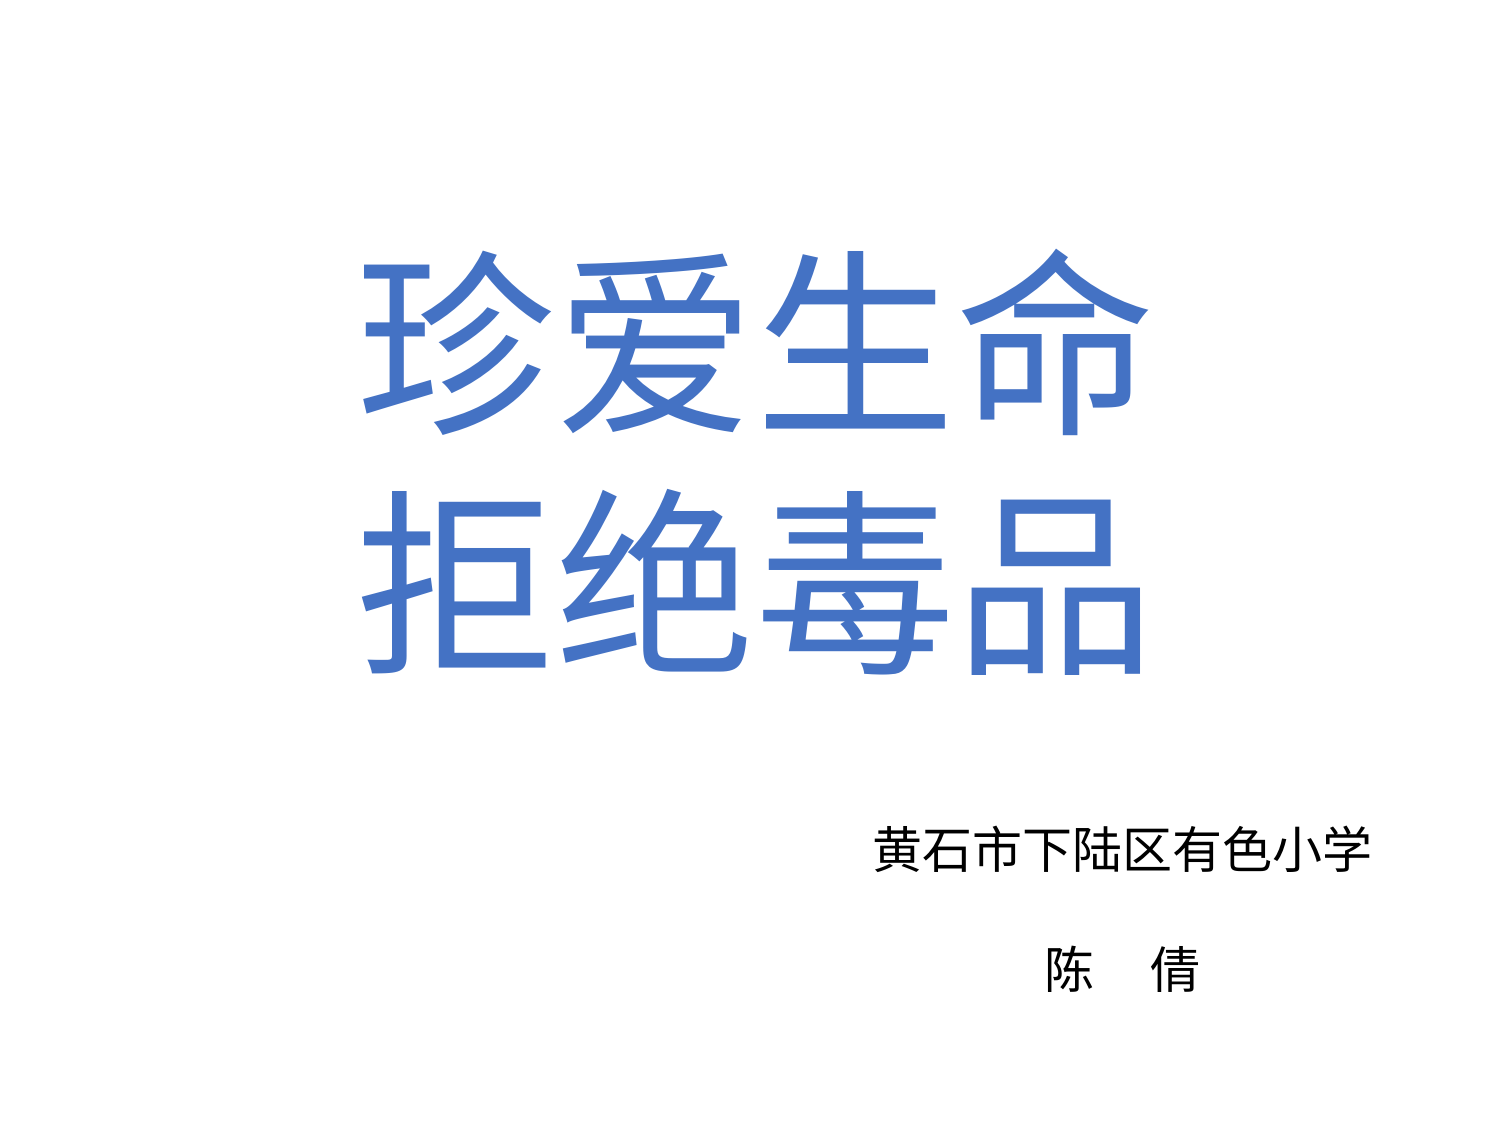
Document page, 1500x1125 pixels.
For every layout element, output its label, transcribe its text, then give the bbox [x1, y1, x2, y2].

text_box 珍爱生命 拒绝毒品 [243, 212, 1268, 708]
text_box 黄石市下陆区有色小学 陈 倩 [850, 811, 1394, 1007]
